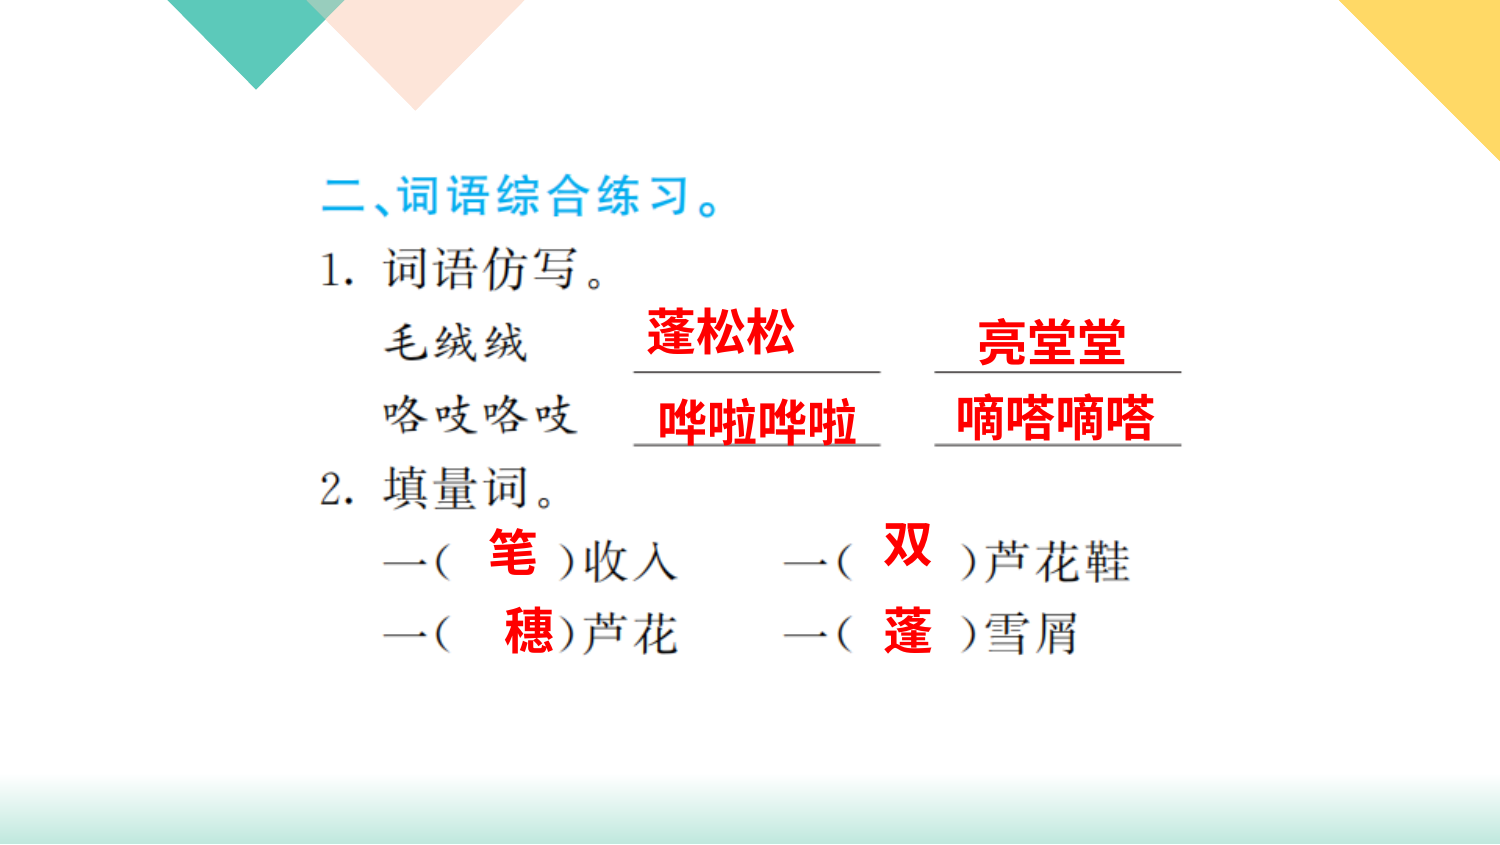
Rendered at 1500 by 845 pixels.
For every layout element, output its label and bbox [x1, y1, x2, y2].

picture [298, 164, 1202, 680]
